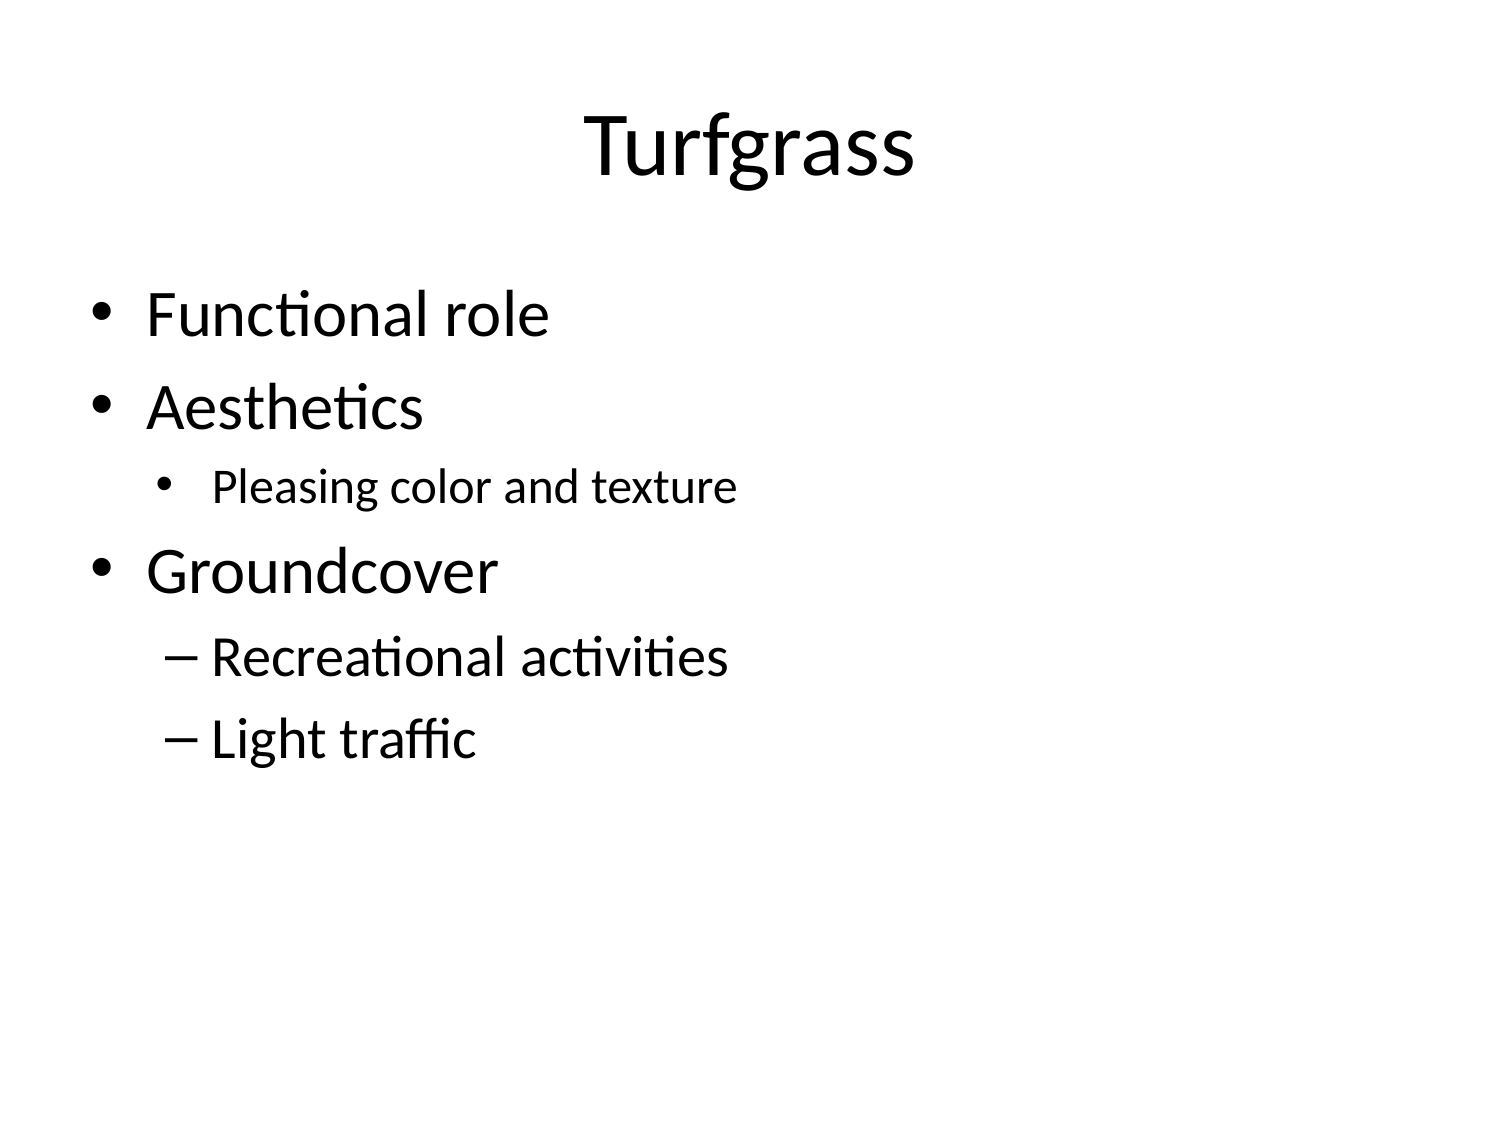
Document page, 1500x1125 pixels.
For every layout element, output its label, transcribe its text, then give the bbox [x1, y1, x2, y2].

title Turfgrass [75, 45, 1425, 233]
list Functional role Aesthetics Pleasing color and texture Groundcover Recreational activities Light traffic [75, 262, 1425, 1005]
